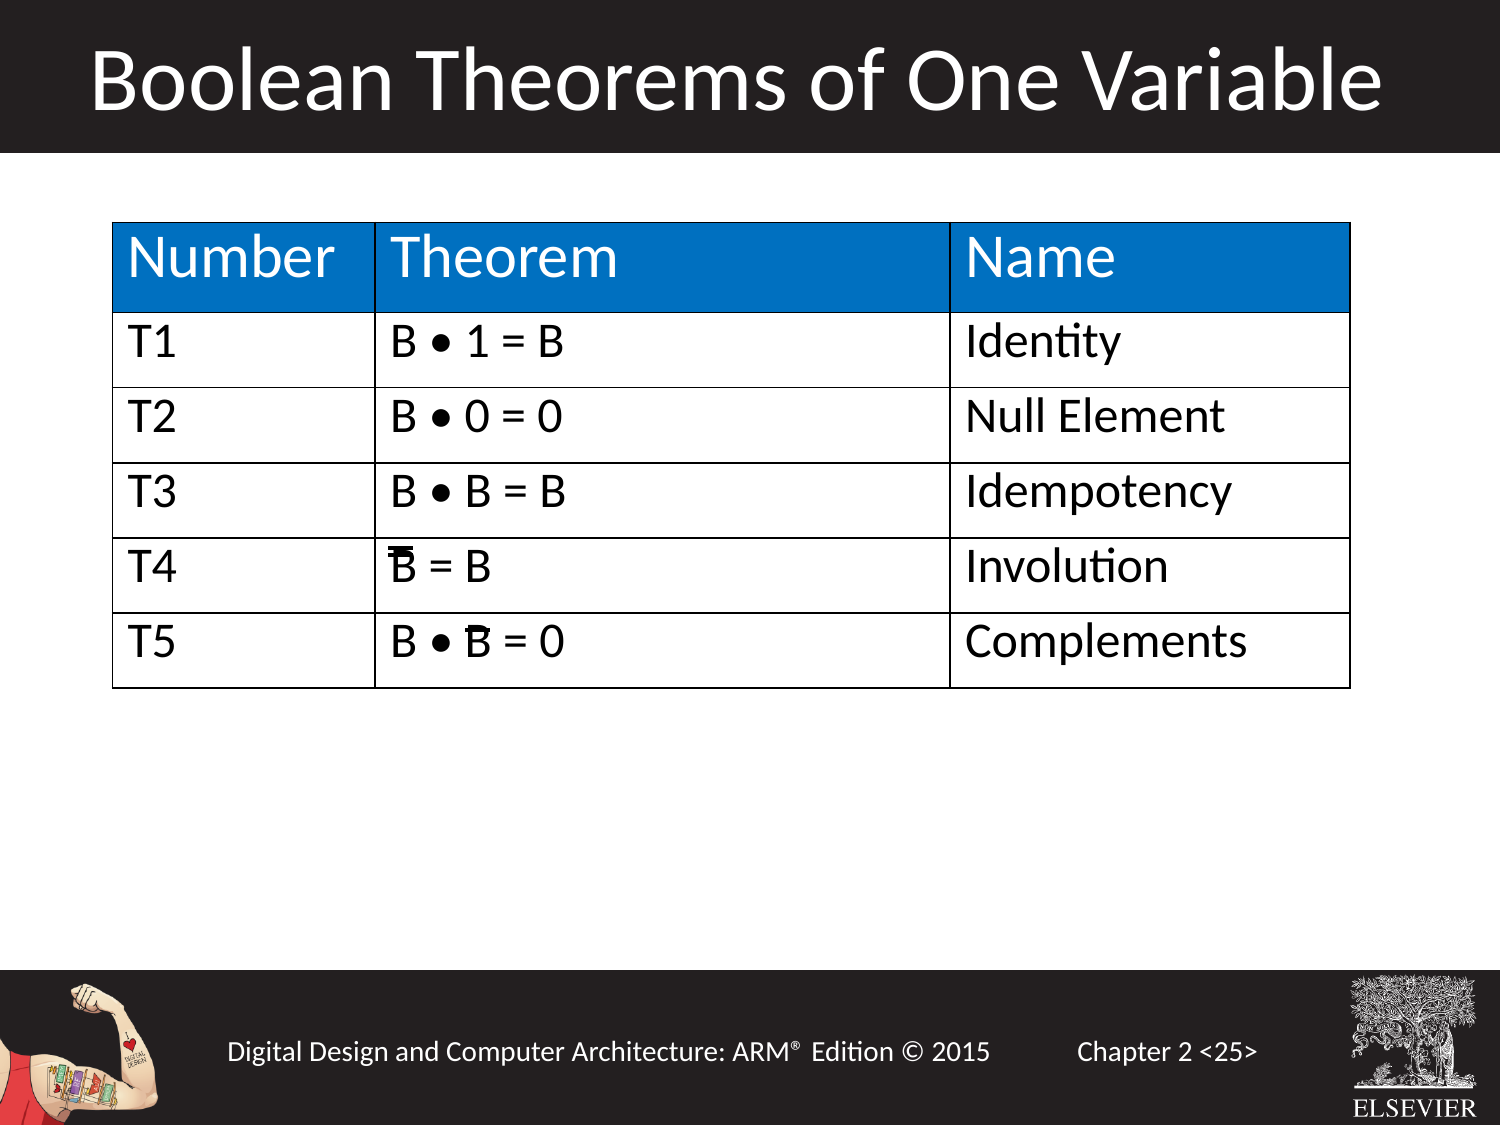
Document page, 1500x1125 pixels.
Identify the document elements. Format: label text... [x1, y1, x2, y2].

table_cell Complements [951, 614, 1349, 687]
table_cell Identity [951, 313, 1349, 387]
table_cell Idempotency [951, 464, 1349, 537]
text_box Boolean Theorems of One Variable [74, 11, 1425, 136]
table_cell T5 [113, 614, 374, 687]
table_cell B = B [376, 539, 949, 612]
table_cell T2 [113, 388, 374, 462]
table_header Name [951, 223, 1349, 312]
picture [1350, 974, 1477, 1117]
table_header Theorem [376, 223, 949, 312]
table_cell T1 [113, 313, 374, 387]
table_cell T4 [113, 539, 374, 612]
table_cell Involution [951, 539, 1349, 612]
table_cell Null Element [951, 388, 1349, 462]
table_cell B • 1 = B [376, 313, 949, 387]
table_cell B • B = B [376, 464, 949, 537]
picture [0, 979, 163, 1125]
table_header Number [113, 223, 374, 312]
table_cell B • B = 0 [376, 614, 949, 687]
table_cell B • 0 = 0 [376, 388, 949, 462]
table_cell T3 [113, 464, 374, 537]
